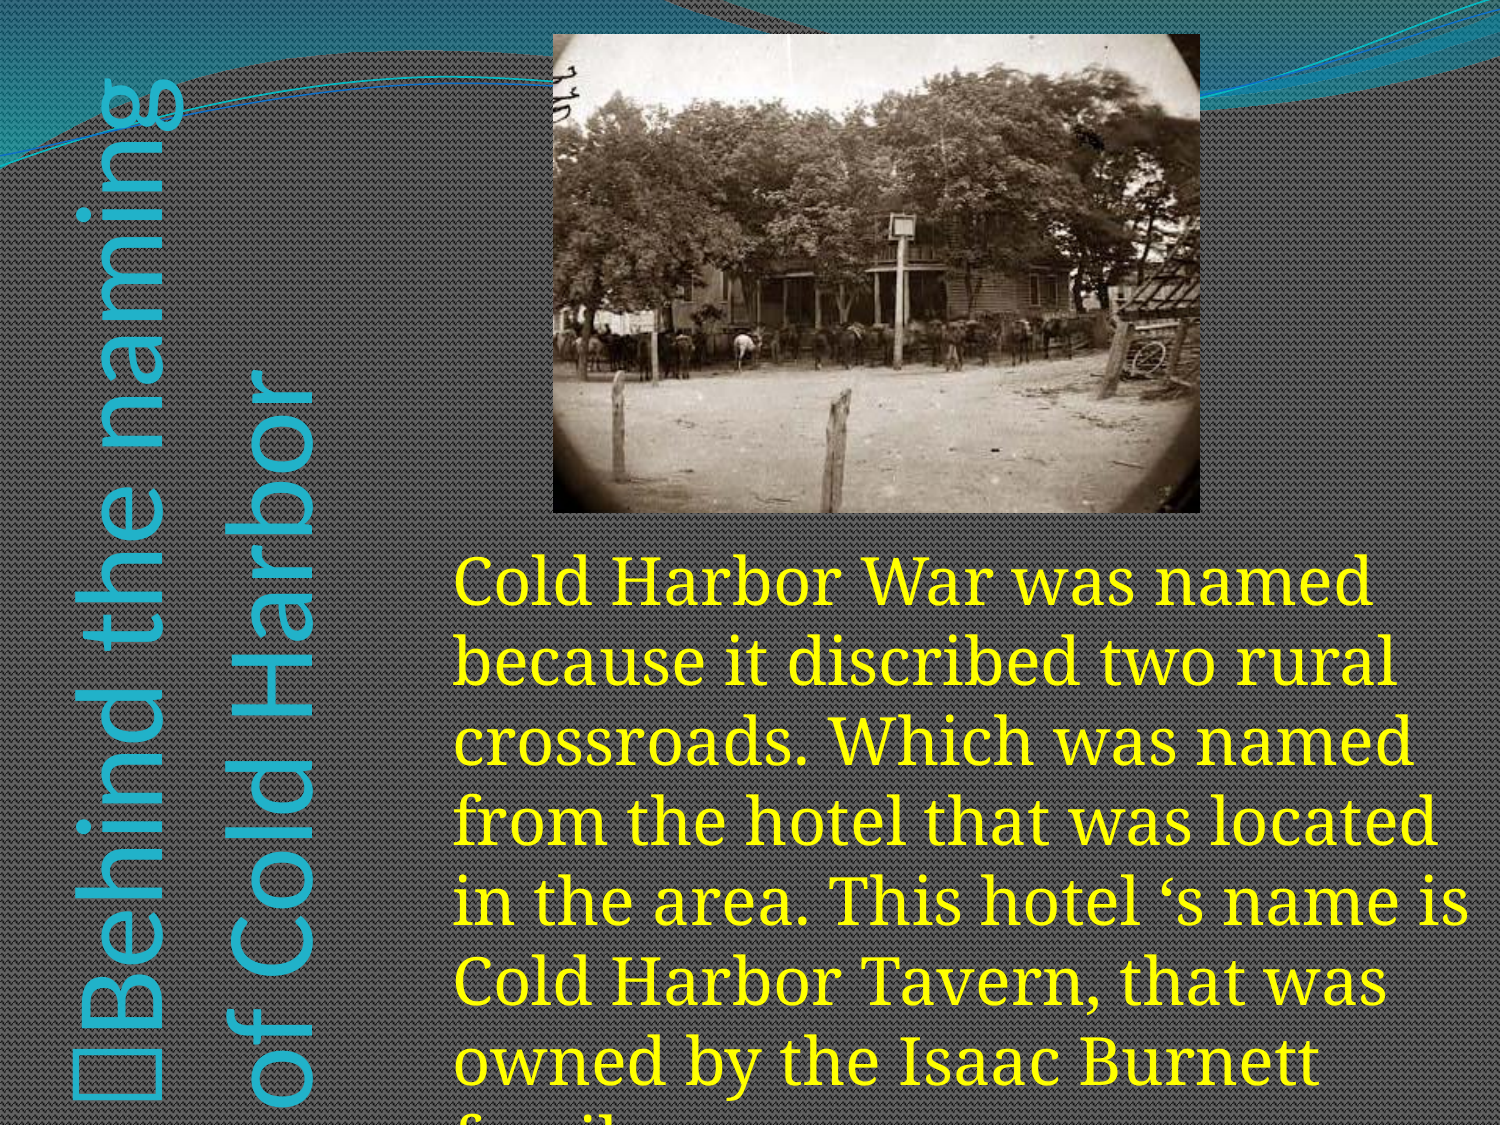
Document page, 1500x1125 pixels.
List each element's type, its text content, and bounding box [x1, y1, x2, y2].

text_box Cold Harbor War was named because it discribed two rural crossroads. Which was named from the hotel that was located in the area. This hotel ‘s name is Cold Harbor Tavern, that was owned by the Isaac Burnett family. [437, 531, 1500, 1125]
title Behind the naming of Cold Harbor [172, 0, 338, 1113]
picture [552, 34, 1201, 513]
